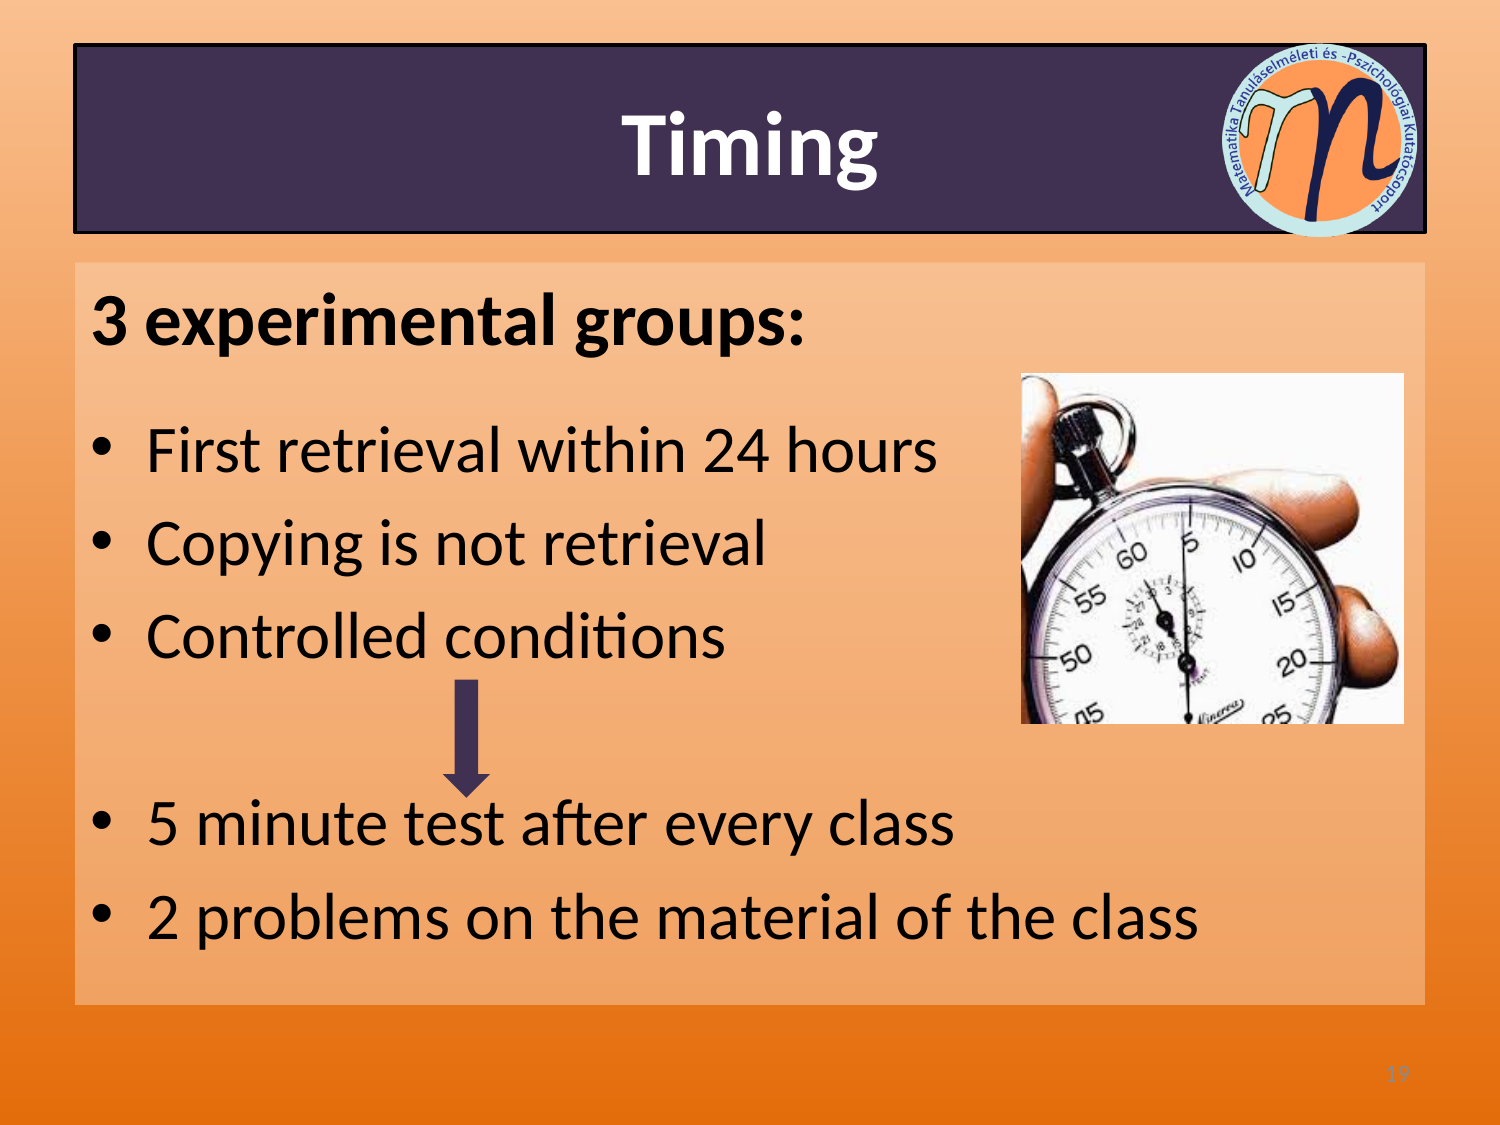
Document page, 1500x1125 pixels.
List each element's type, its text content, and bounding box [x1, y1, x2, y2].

list 3 experimental groups: First retrieval within 24 hours Copying is not retrieval Controlled conditions 5 minute test after every class 2 problems on the material of the class [75, 262, 1425, 1005]
picture [1222, 40, 1422, 238]
slide_number 19 [1074, 1042, 1425, 1103]
picture [1021, 373, 1404, 725]
text_box [440, 677, 492, 800]
title Timing [73, 43, 1218, 234]
